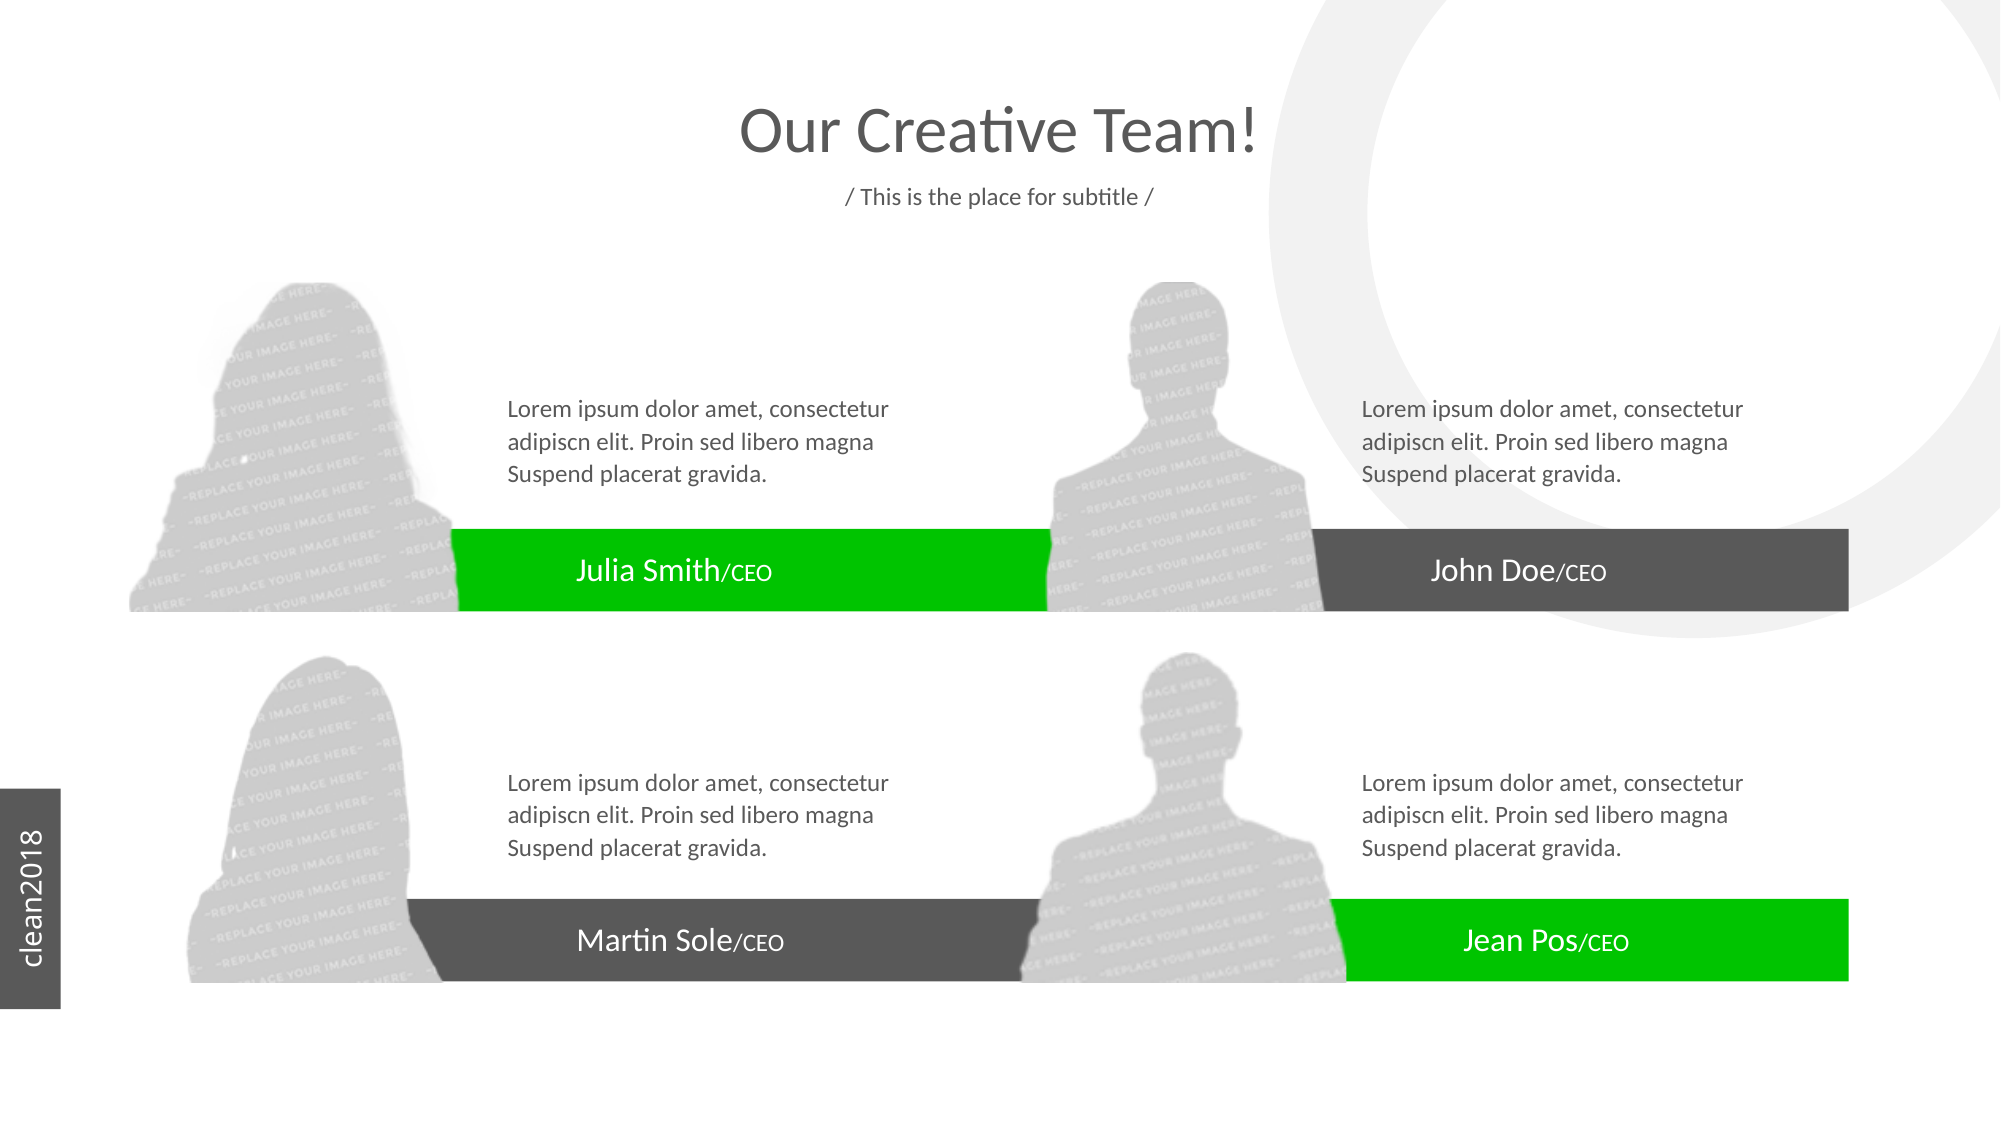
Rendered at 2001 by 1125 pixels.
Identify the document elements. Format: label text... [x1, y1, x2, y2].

picture [128, 281, 493, 612]
text_box Lorem ipsum dolor amet, consectetur adipiscn elit. Proin sed libero magna Suspend placerat gravida. [1347, 381, 1792, 496]
text_box Lorem ipsum dolor amet, consectetur adipiscn elit. Proin sed libero magna Suspend placerat gravida. [492, 755, 938, 870]
text_box Lorem ipsum dolor amet, consectetur adipiscn elit. Proin sed libero magna Suspend placerat gravida. [1347, 755, 1792, 870]
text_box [0, 788, 61, 1010]
text_box Lorem ipsum dolor amet, consectetur adipiscn elit. Proin sed libero magna Suspend placerat gravida. [492, 381, 938, 496]
text_box Julia Smith/CEO [561, 540, 788, 596]
picture [1000, 282, 1346, 612]
picture [128, 653, 493, 983]
text_box / This is the place for subtitle / [830, 173, 1170, 219]
text_box Jean Pos/CEO [1448, 910, 1645, 966]
text_box Martin Sole/CEO [561, 910, 800, 966]
text_box Our Creative Team! [724, 78, 1276, 174]
picture [999, 652, 1347, 983]
text_box John Doe/CEO [1416, 540, 1623, 596]
